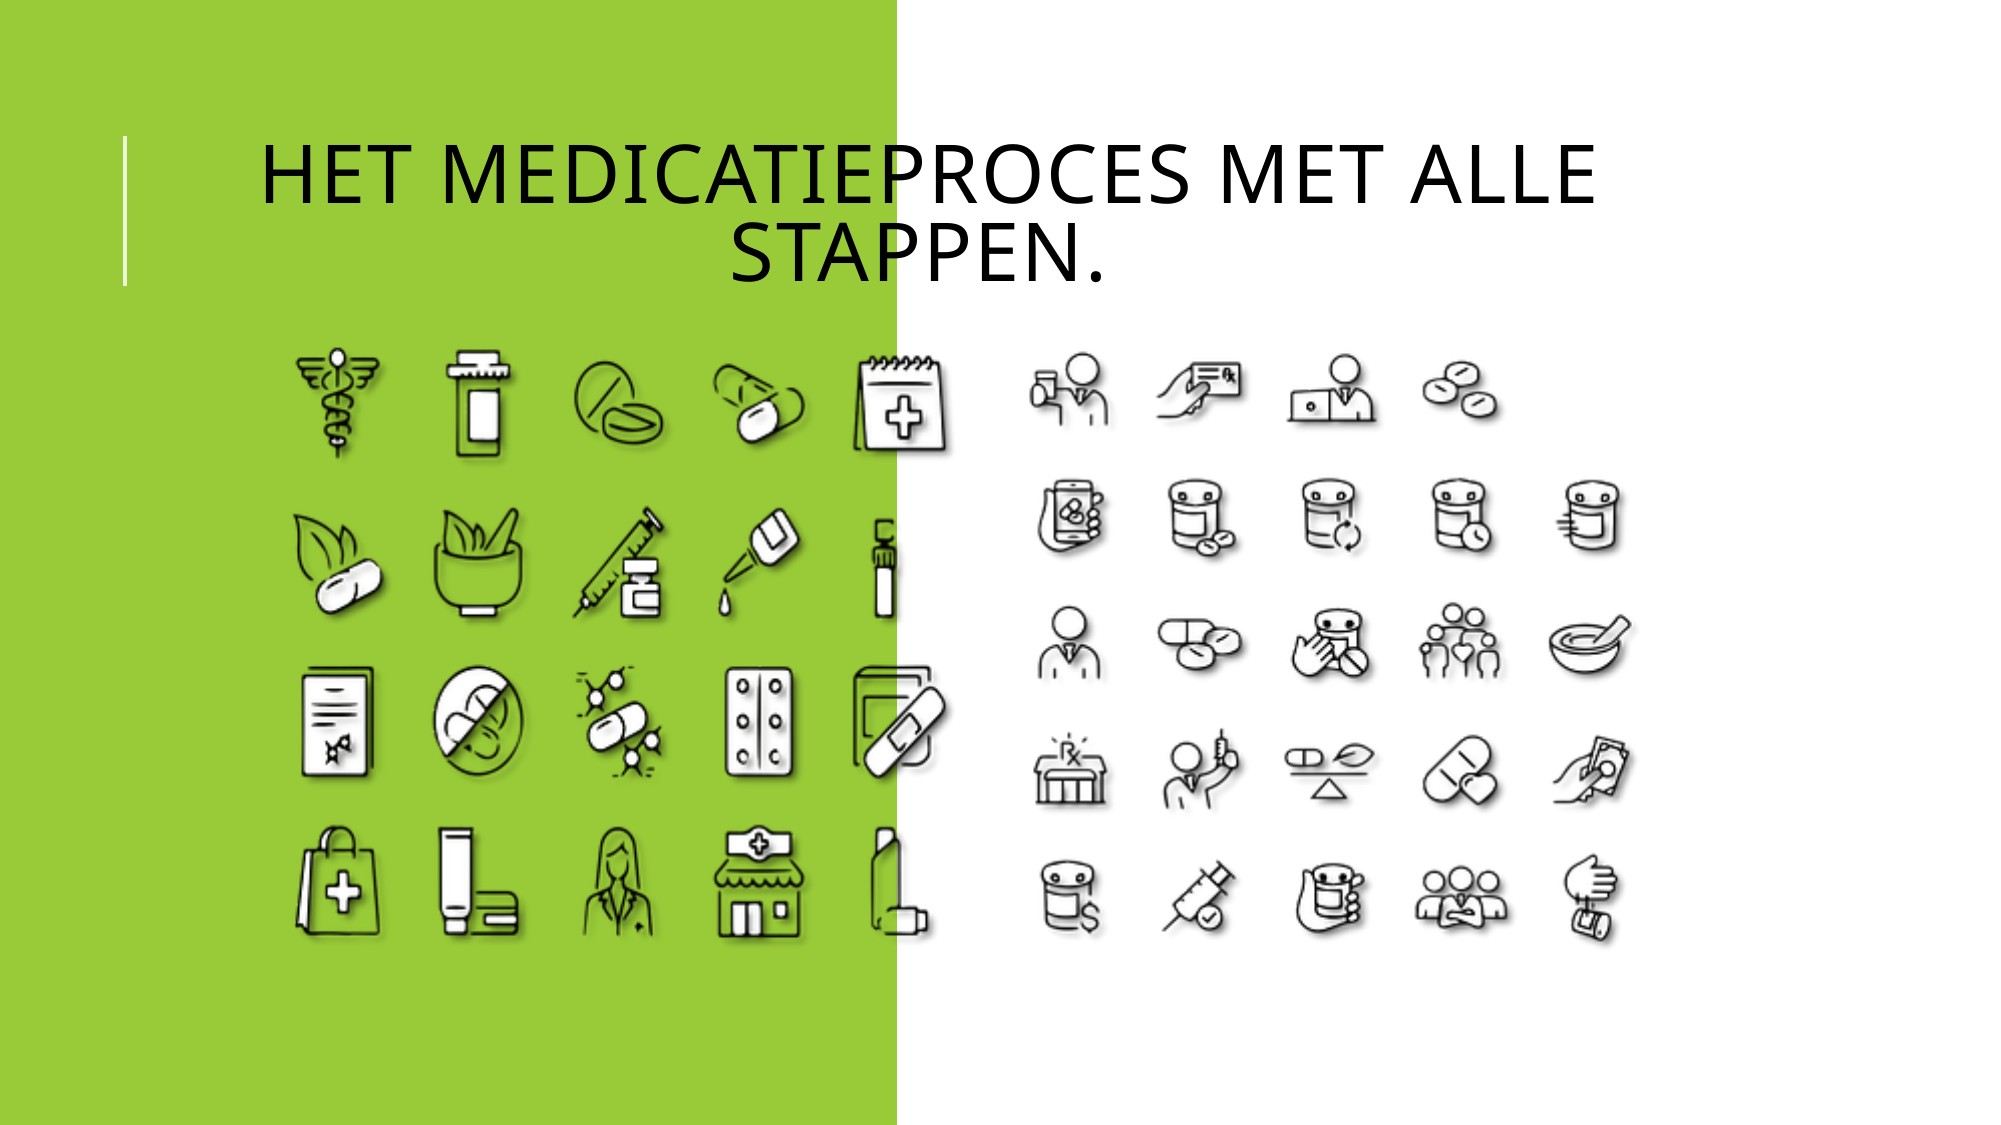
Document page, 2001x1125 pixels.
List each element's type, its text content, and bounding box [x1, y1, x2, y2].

title Het medicatieproces met alle stappen. [168, 96, 1694, 342]
picture [286, 309, 1650, 992]
text_box [0, 0, 898, 1125]
